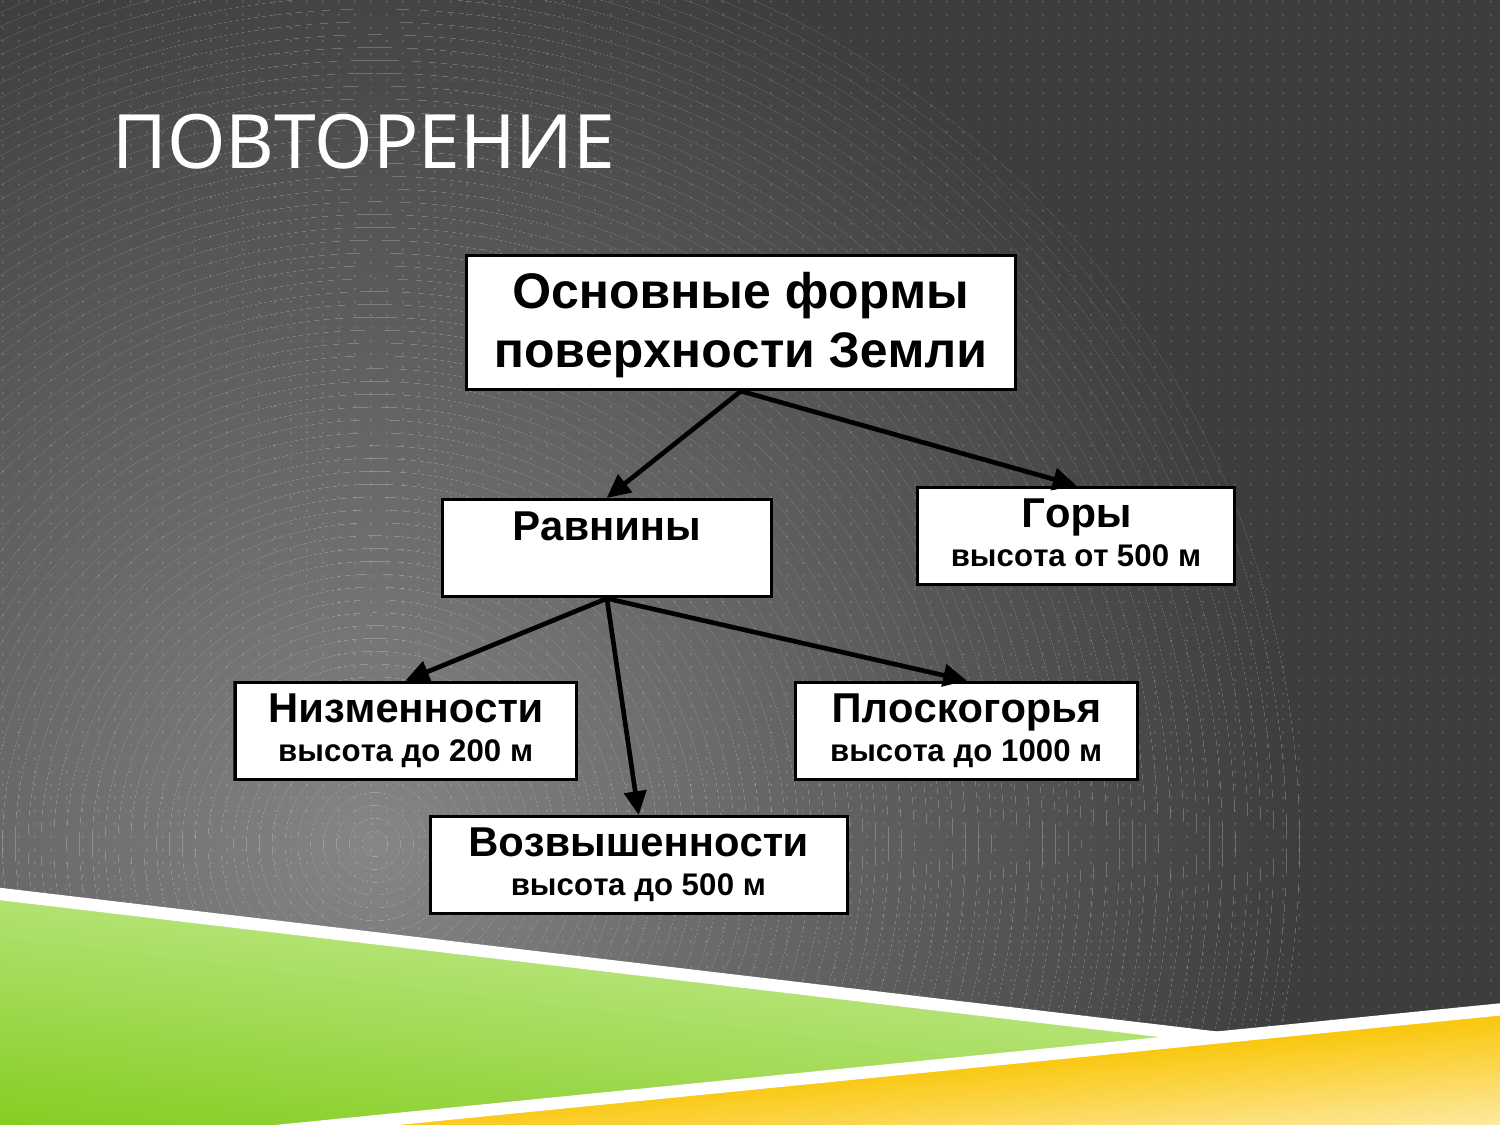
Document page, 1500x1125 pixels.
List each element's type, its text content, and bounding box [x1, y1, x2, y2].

picture [233, 243, 1267, 965]
title Повторение [112, 45, 1388, 233]
